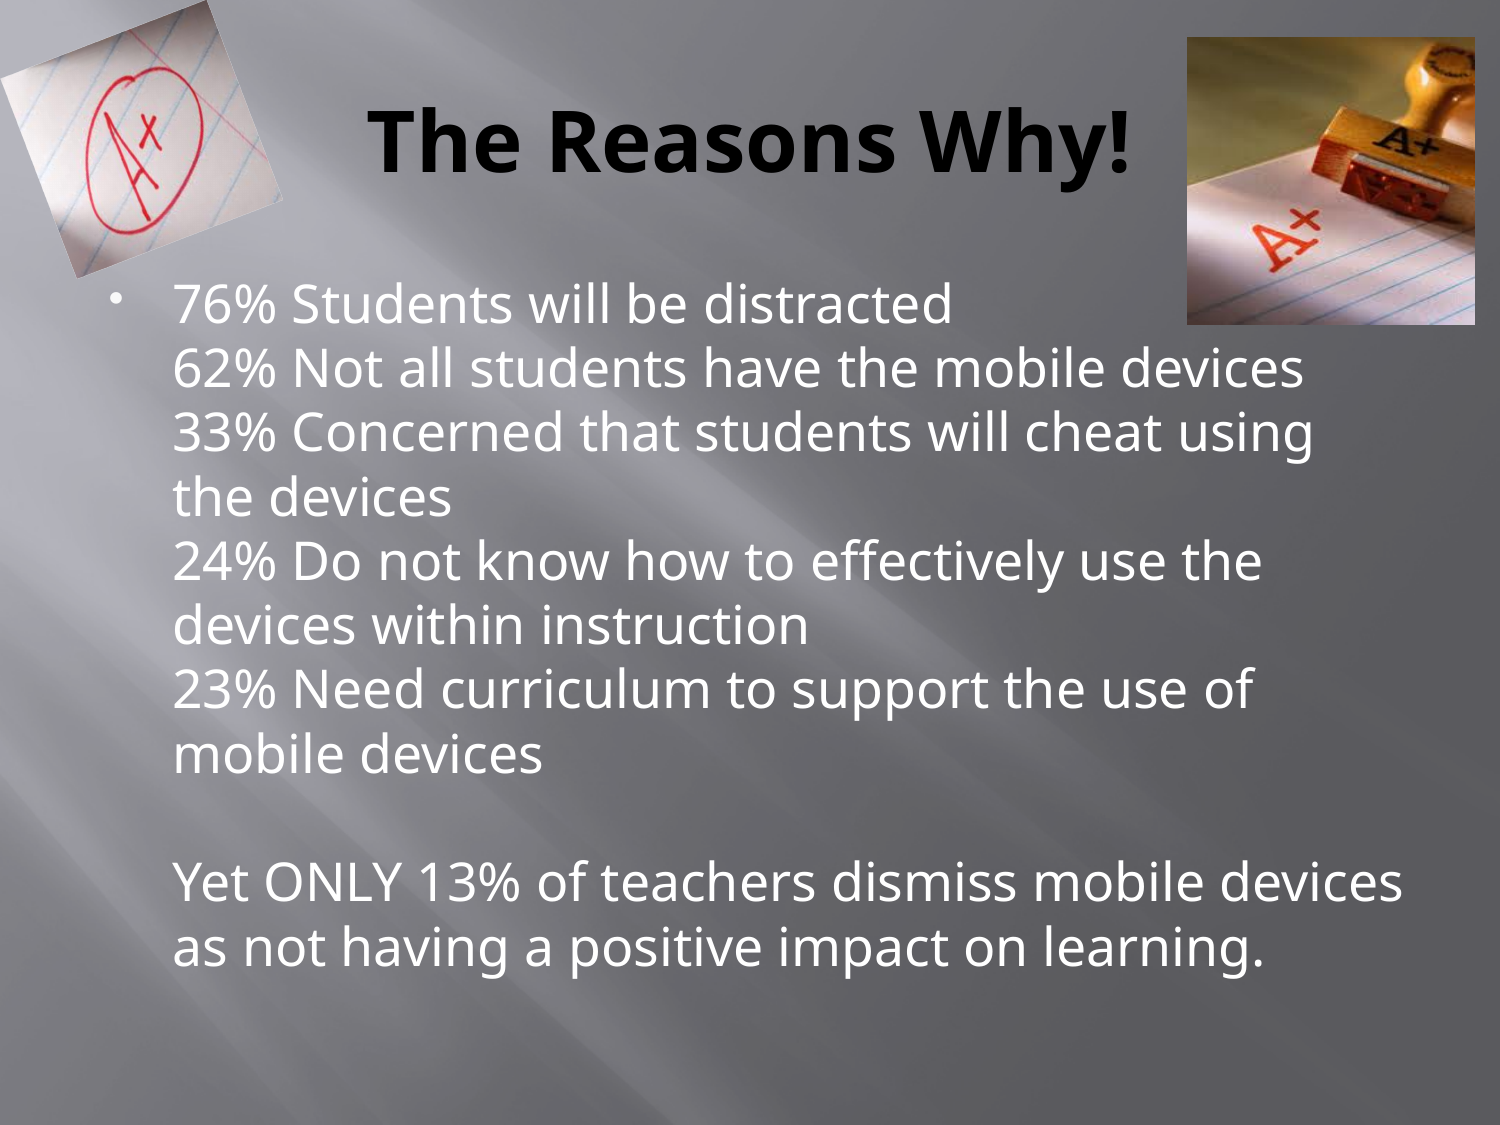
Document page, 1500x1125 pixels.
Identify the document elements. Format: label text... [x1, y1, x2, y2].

picture [1, 0, 282, 278]
list 76% Students will be distracted 62% Not all students have the mobile devices 33% Concerned that students will cheat using the devices 24% Do not know how to effectively use the devices within instruction 23% Need curriculum to support the use of mobile devices Yet ONLY 13% of teachers dismiss mobile devices as not having a positive impact on learning. [75, 262, 1425, 1035]
title The Reasons Why! [278, 45, 1187, 233]
picture [1187, 37, 1476, 326]
